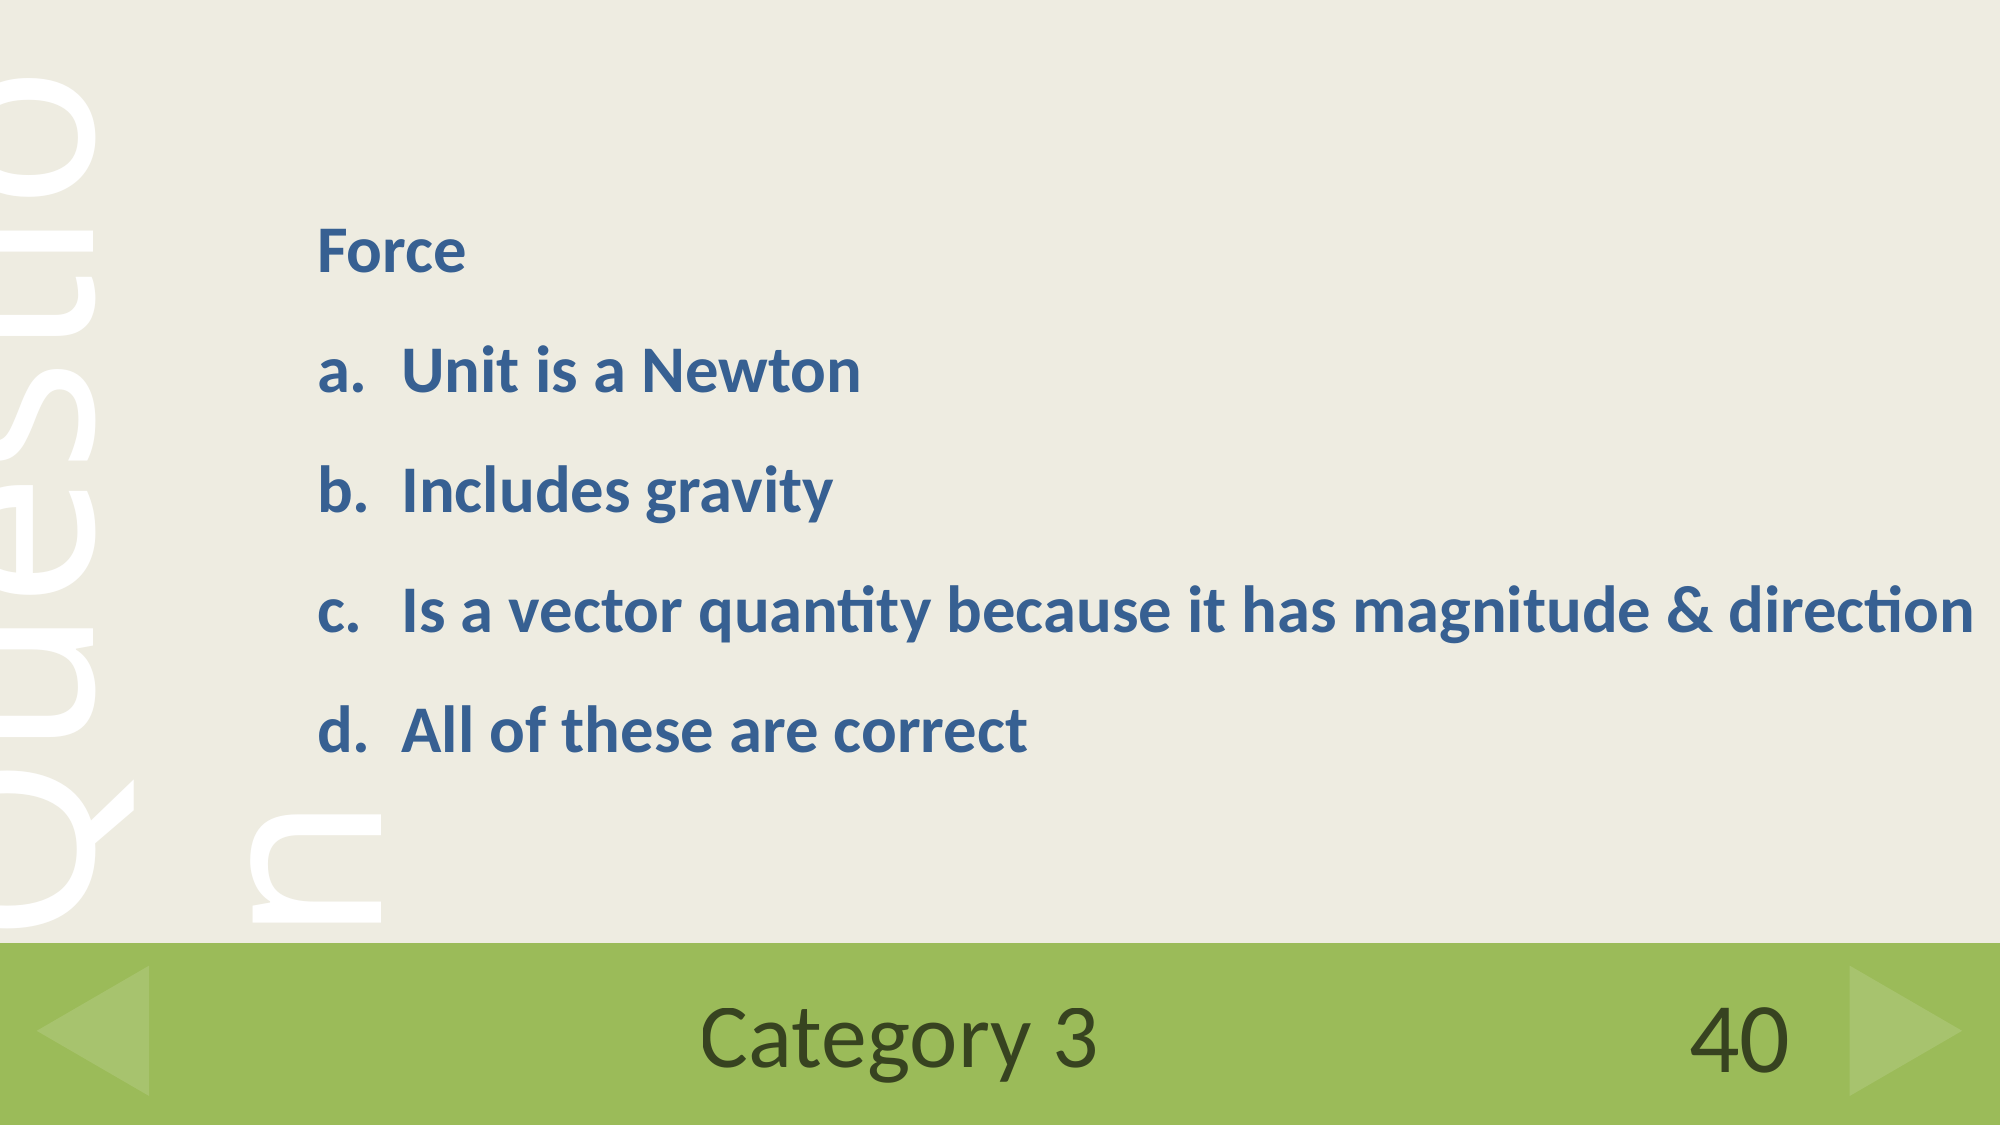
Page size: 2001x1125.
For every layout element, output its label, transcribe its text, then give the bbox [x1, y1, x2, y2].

title Category 3 [0, 937, 1800, 1125]
list Force Unit is a Newton Includes gravity Is a vector quantity because it has magnitude & direction All of these are correct [302, 96, 2000, 835]
list 40 [1800, 967, 1806, 1097]
